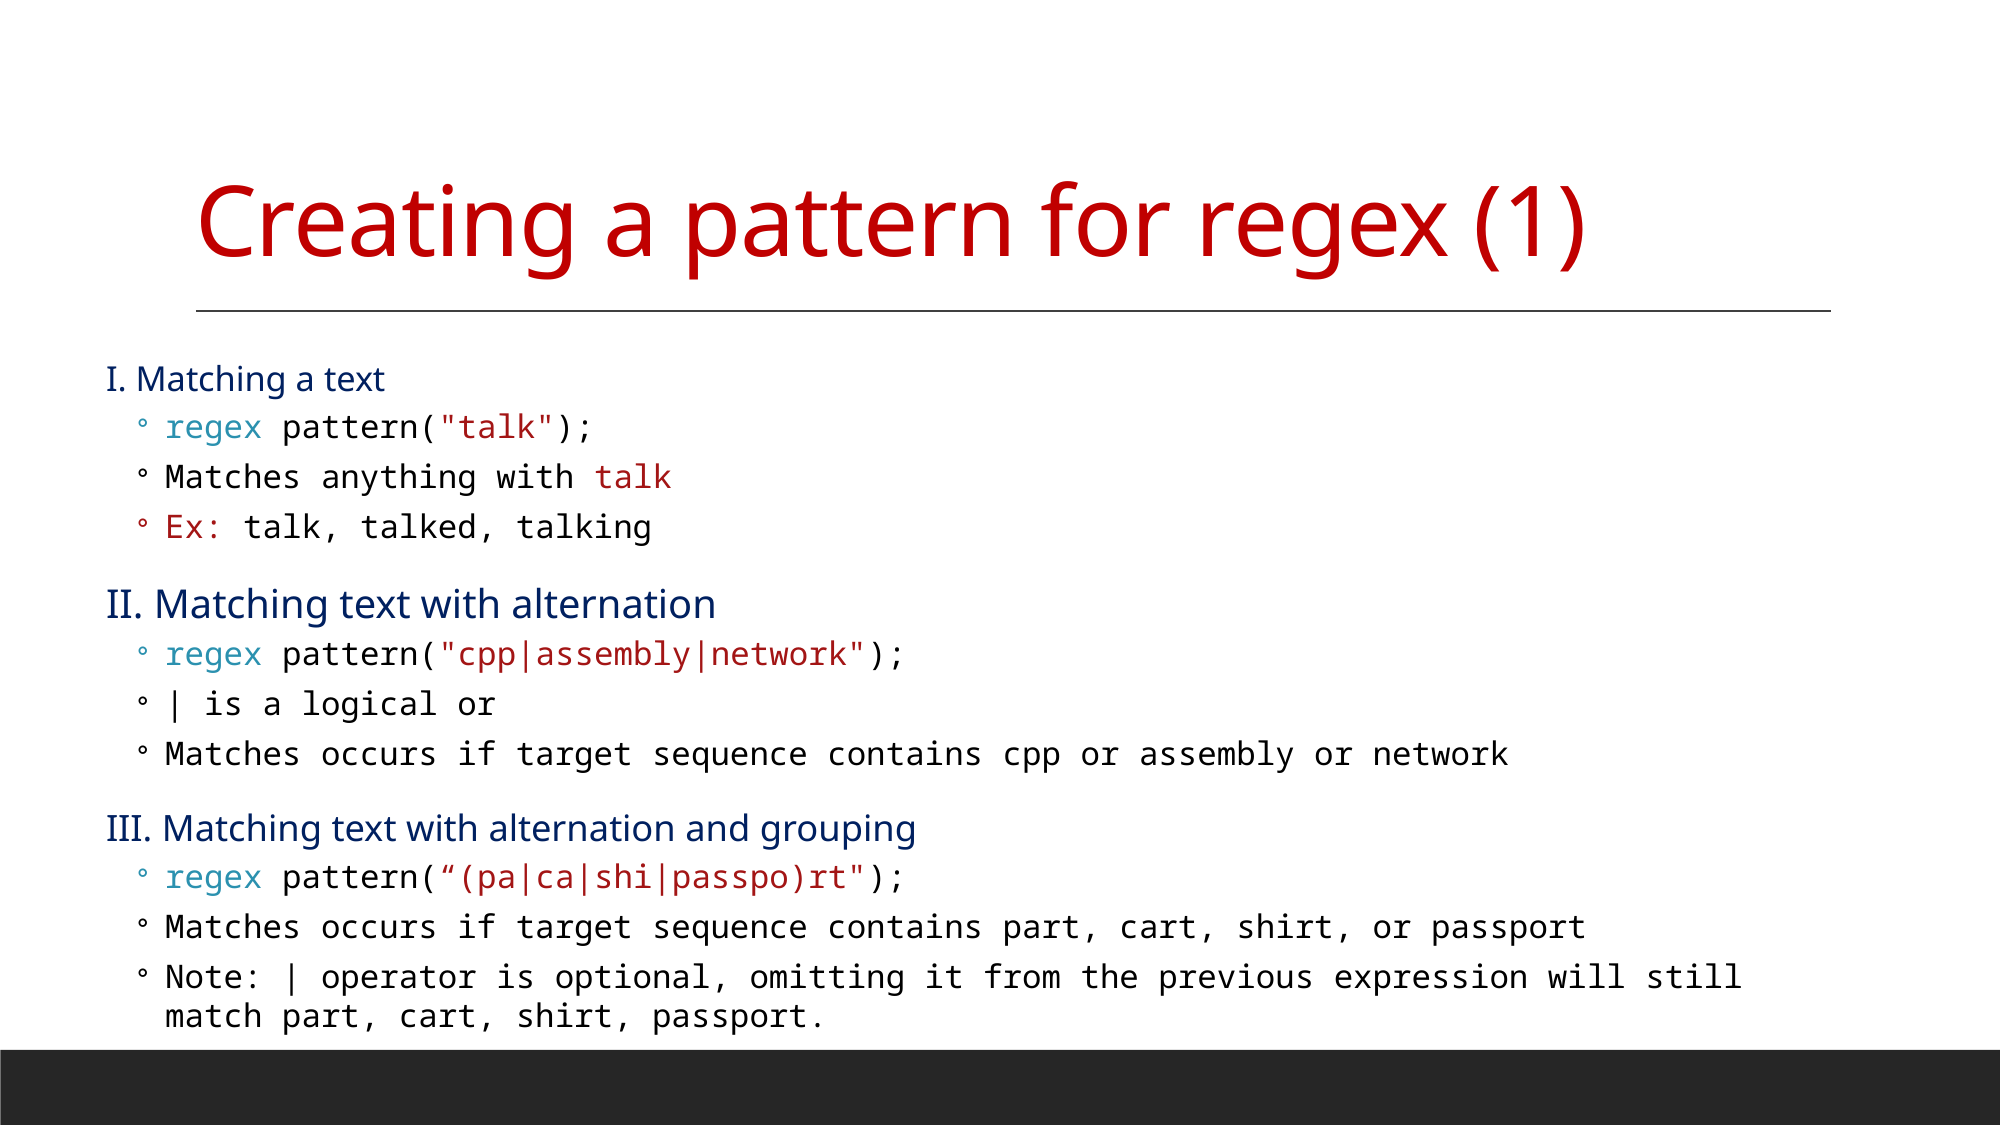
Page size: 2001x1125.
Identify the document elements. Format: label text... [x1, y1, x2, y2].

list I. Matching a text regex pattern("talk"); Matches anything with talk Ex: talk, talked, talking II. Matching text with alternation regex pattern("cpp|assembly|network"); | is a logical or Matches occurs if target sequence contains cpp or assembly or network III. Matching text with alternation and grouping regex pattern(“(pa|ca|shi|passpo)rt"); Matches occurs if target sequence contains part, cart, shirt, or passport Note: | operator is optional, omitting it from the previous expression will still match part, cart, shirt, passport. [106, 345, 1830, 1044]
title Creating a pattern for regex (1) [180, 47, 1830, 285]
